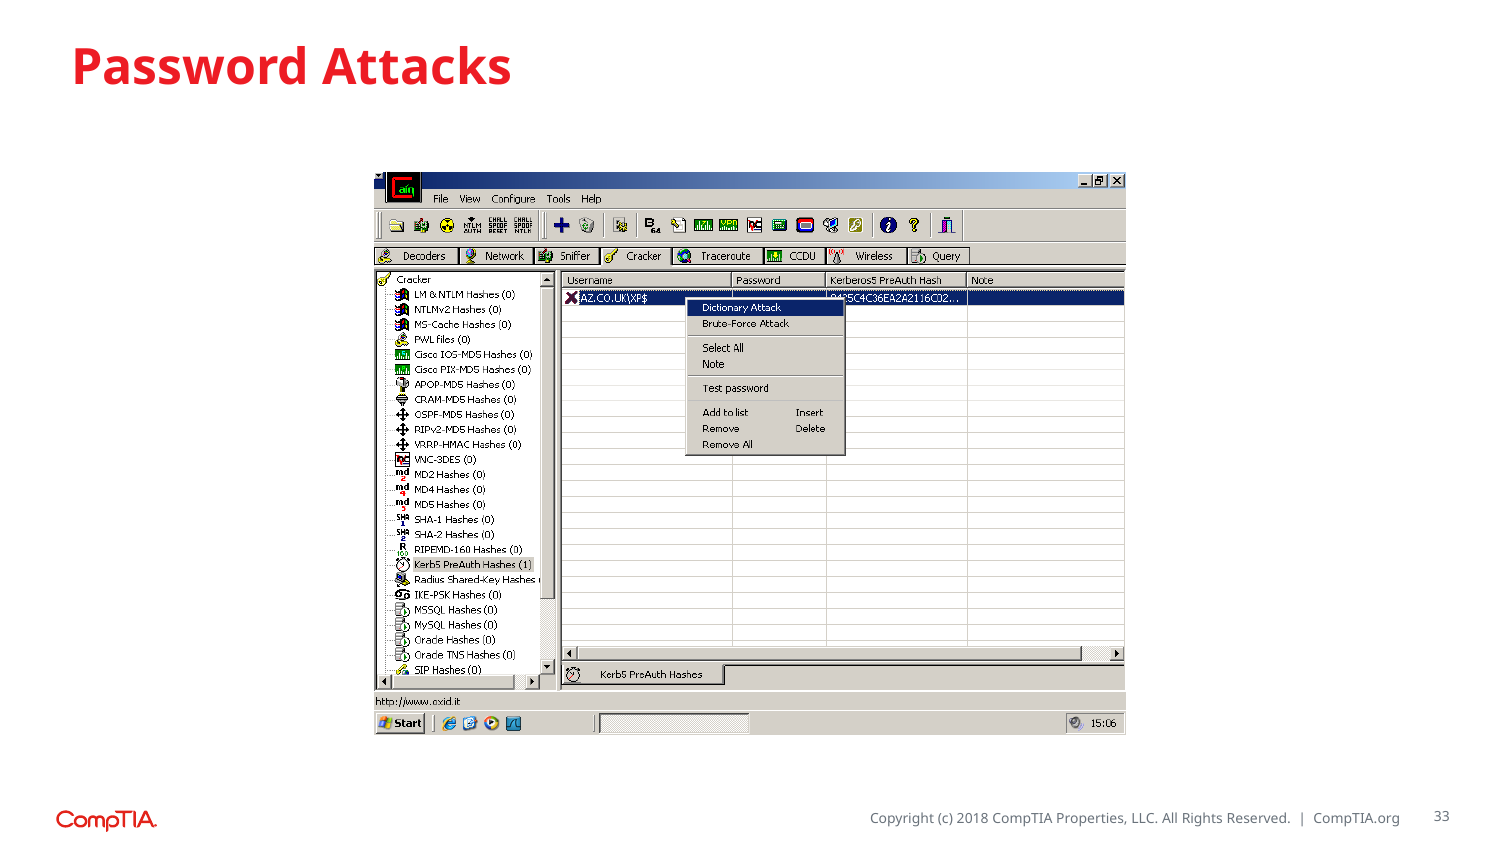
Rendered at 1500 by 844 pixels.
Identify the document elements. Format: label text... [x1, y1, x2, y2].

title Password Attacks [56, 12, 1444, 117]
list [374, 171, 1126, 735]
slide_number 33 [1407, 800, 1450, 835]
